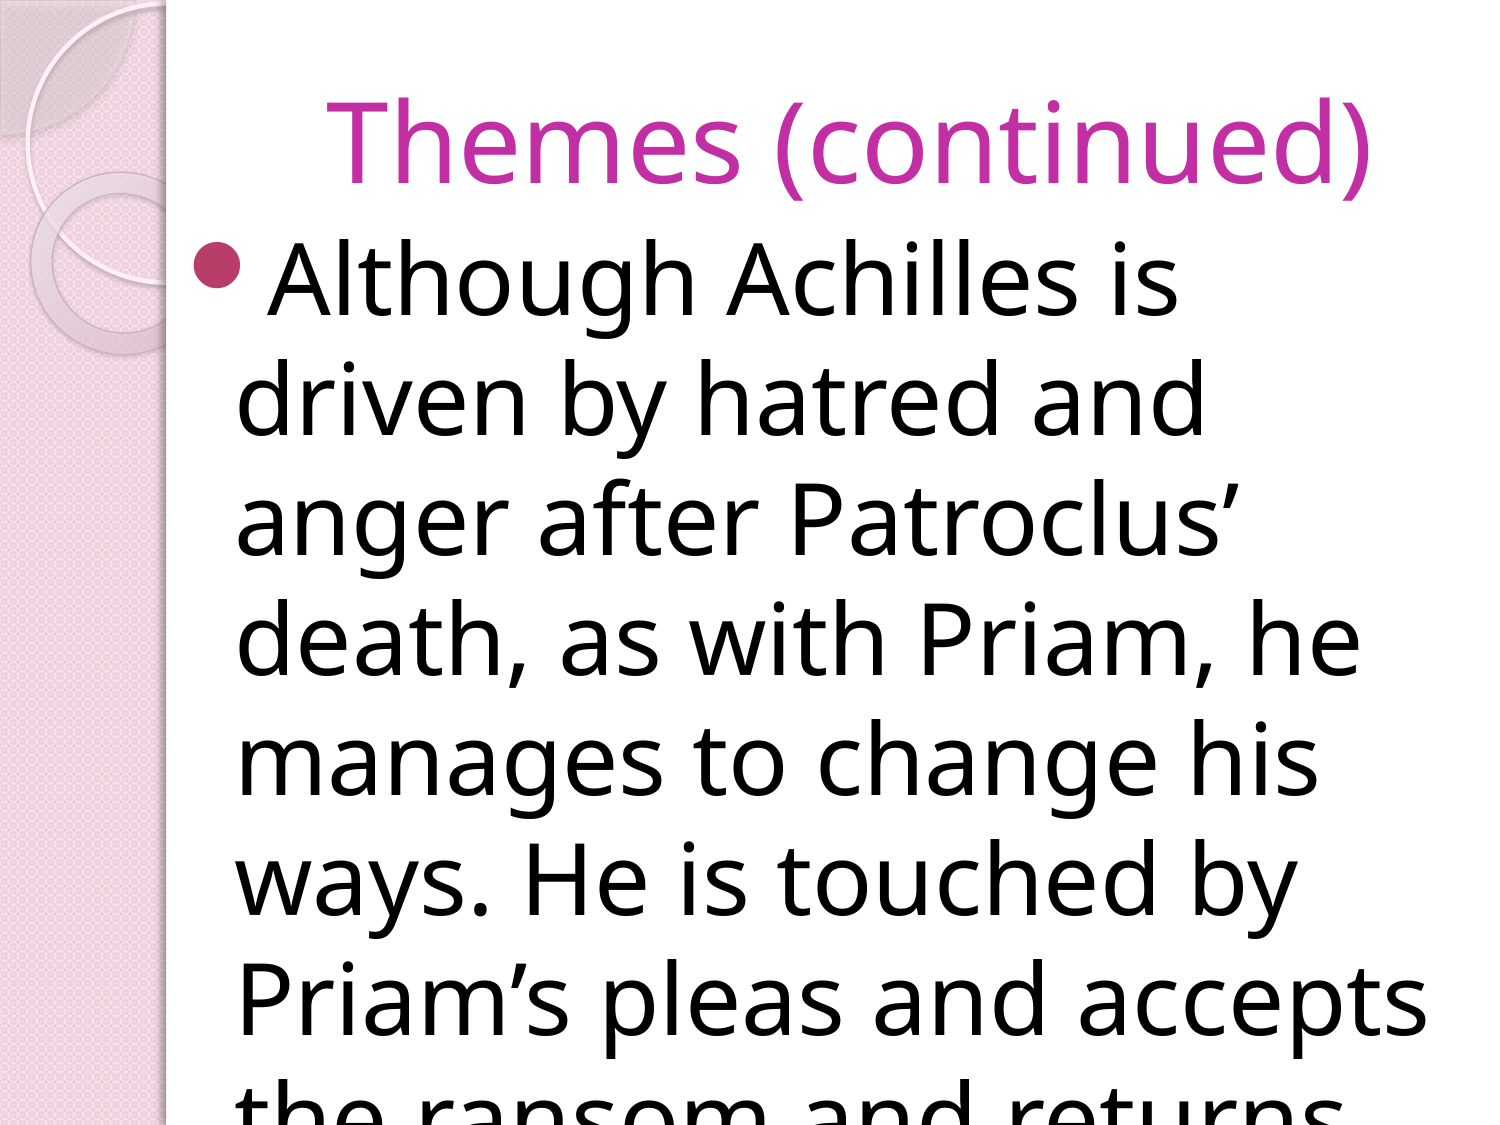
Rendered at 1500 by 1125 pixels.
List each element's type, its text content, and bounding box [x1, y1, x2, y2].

title Themes (continued) [235, 45, 1466, 208]
list Although Achilles is driven by hatred and anger after Patroclus’ death, as with Priam, he manages to change his ways. He is touched by Priam’s pleas and accepts the ransom and returns Hector’s body. [159, 208, 1466, 1025]
